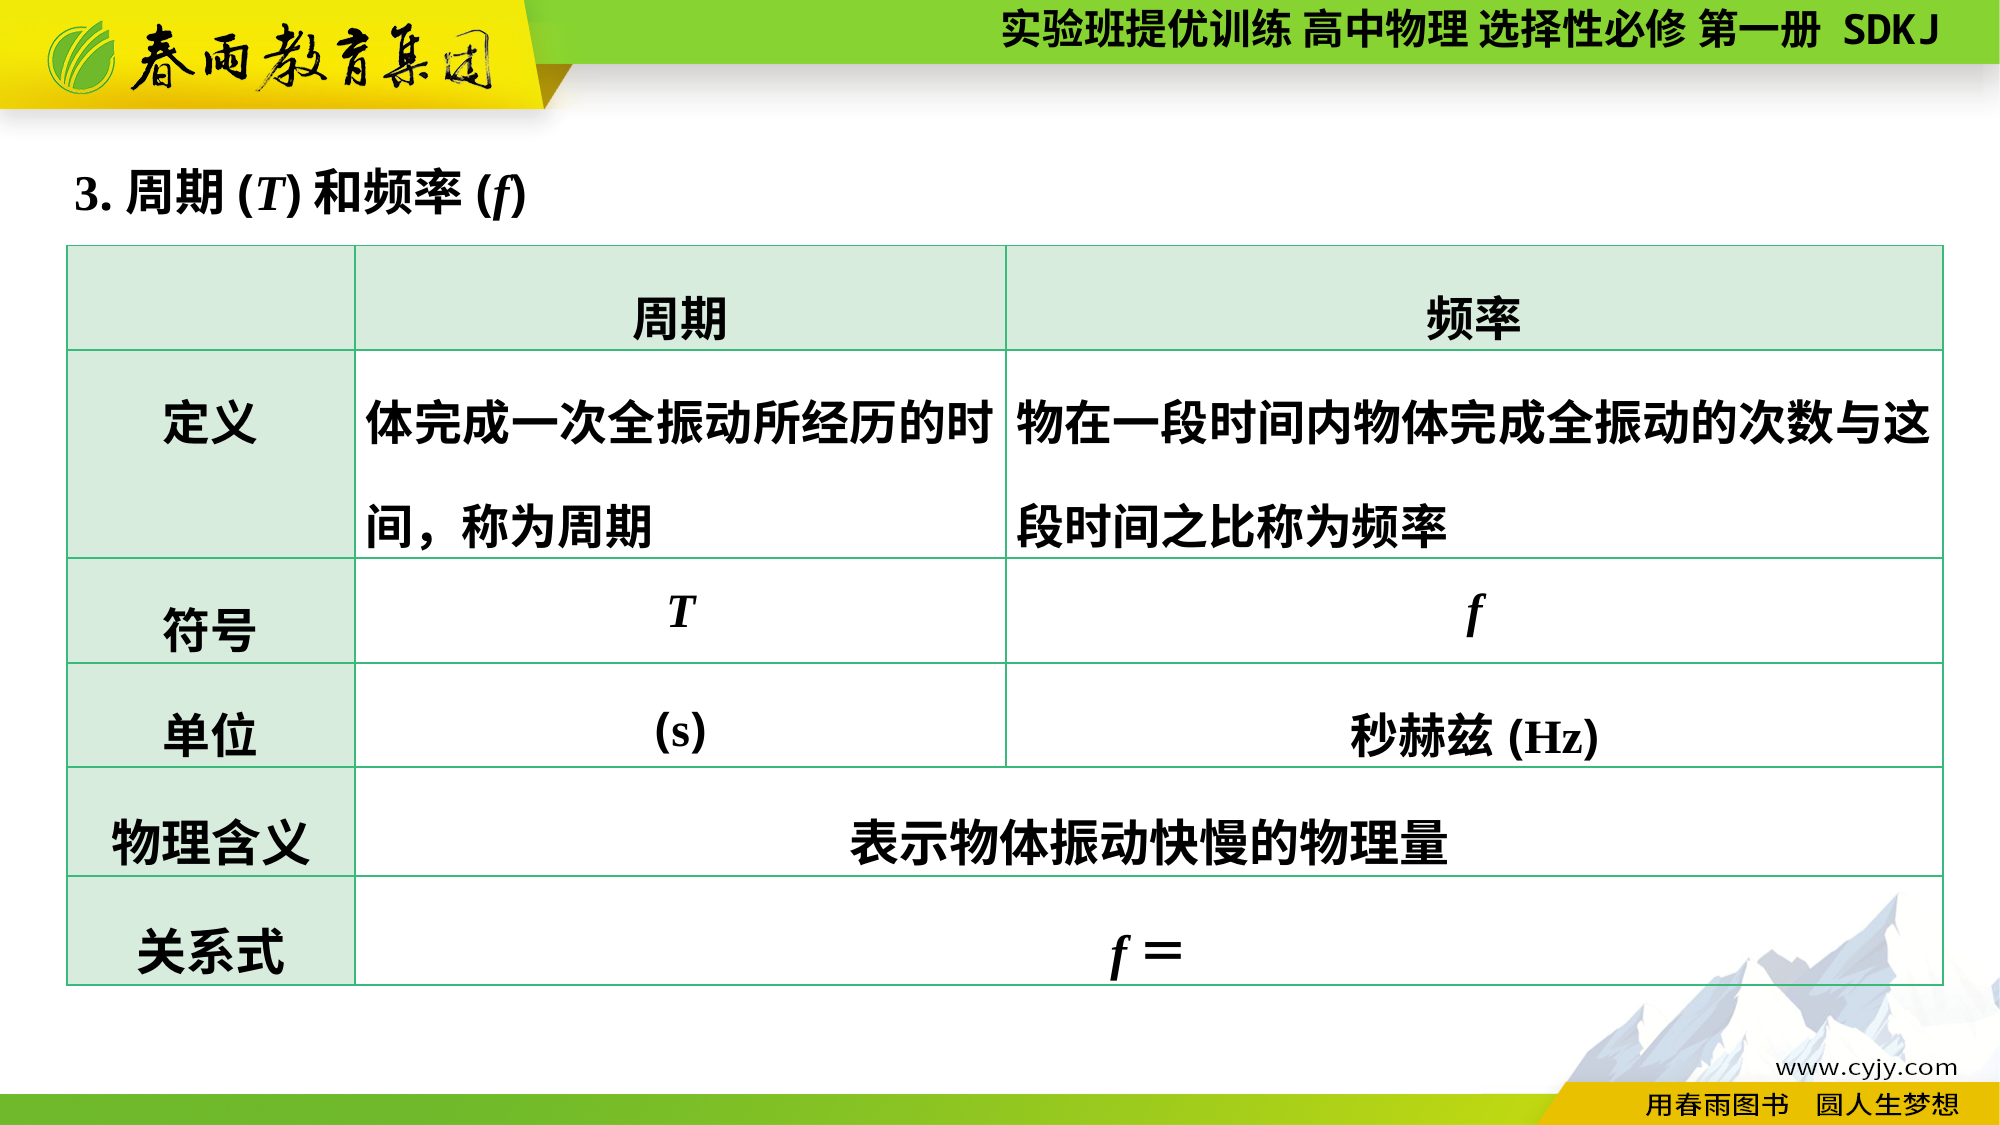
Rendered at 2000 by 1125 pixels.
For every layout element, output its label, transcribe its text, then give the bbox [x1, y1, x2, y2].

picture [0, 0, 2000, 1125]
list 3.周期(T)和频率(f) [59, 122, 1944, 217]
